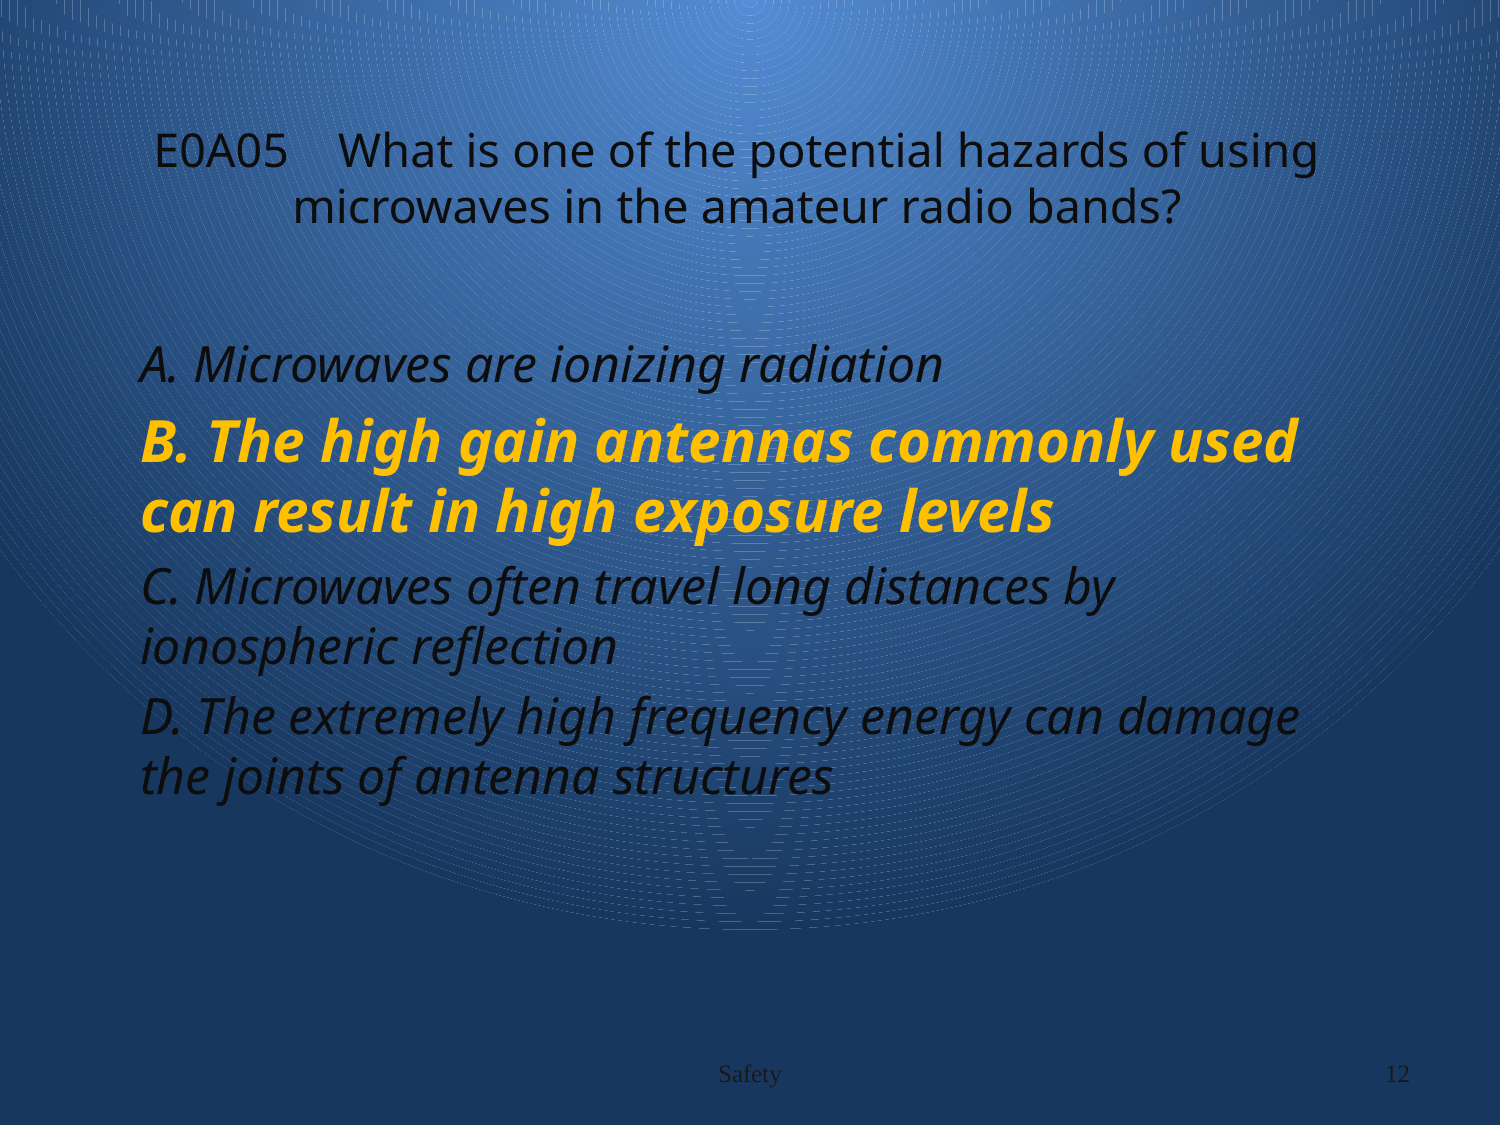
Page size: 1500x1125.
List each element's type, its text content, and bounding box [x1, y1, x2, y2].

title E0A05 What is one of the potential hazards of using microwaves in the amateur radio bands? [99, 0, 1375, 242]
slide_number 12 [1074, 1042, 1425, 1103]
subtitle A. Microwaves are ionizing radiation B. The high gain antennas commonly used can result in high exposure levels C. Microwaves often travel long distances by ionospheric reflection D. The extremely high frequency energy can damage the joints of antenna structures [125, 324, 1363, 1013]
footer Safety [512, 1042, 988, 1103]
